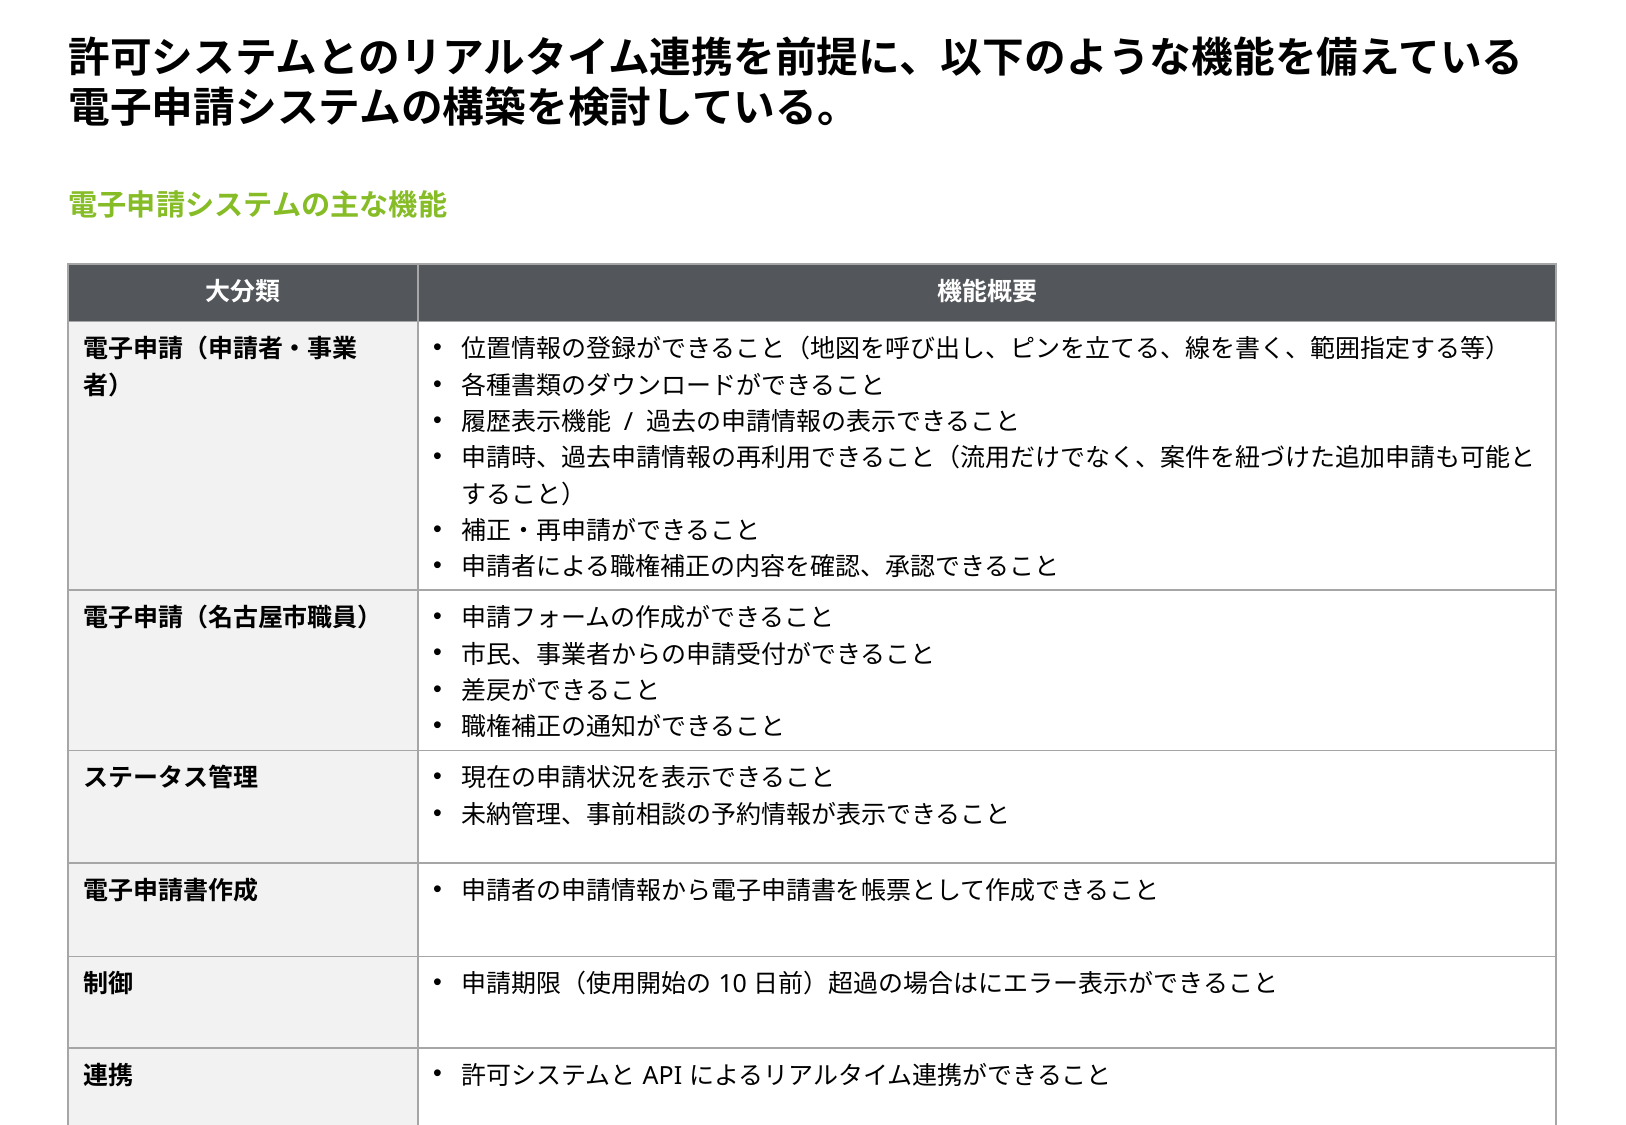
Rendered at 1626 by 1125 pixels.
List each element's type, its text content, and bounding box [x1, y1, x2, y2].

table_cell 位置情報の登録ができること（地図を呼び出し、ピンを立てる、線を書く、範囲指定する等） 各種書類のダウンロードができること 履歴表示機能 / 過去の申請情報の表示できること 申請時、過去申請情報の再利用できること（流用だけでなく、案件を紐づけた追加申請も可能とすること） 補正・再申請ができること 申請者による職権補正の内容を確認、承認できること [419, 322, 1555, 589]
table_cell ステータス管理 [69, 751, 417, 862]
table_header 機能概要 [419, 265, 1555, 321]
table_cell 電子申請（名古屋市職員） [69, 591, 417, 750]
table_cell 連携 [69, 1049, 417, 1125]
table_header 大分類 [69, 265, 417, 321]
table_cell 制御 [69, 957, 417, 1047]
table_cell 申請期限（使用開始の10日前）超過の場合はにエラー表示ができること [419, 957, 1555, 1047]
table_cell 申請フォームの作成ができること 市民、事業者からの申請受付ができること 差戻ができること 職権補正の通知ができること [419, 591, 1555, 750]
table_cell 現在の申請状況を表示できること 未納管理、事前相談の予約情報が表示できること [419, 751, 1555, 862]
list 電子申請システムの主な機能 [68, 165, 783, 243]
table_cell 申請者の申請情報から電子申請書を帳票として作成できること [419, 864, 1555, 956]
table_cell 許可システムとAPIによるリアルタイム連携ができること [419, 1049, 1555, 1125]
table_cell 電子申請書作成 [69, 864, 417, 956]
table_cell 電子申請（申請者・事業者） [69, 322, 417, 589]
title 許可システムとのリアルタイム連携を前提に、以下のような機能を備えている電子申請システムの構築を検討している。 [68, 29, 1557, 131]
